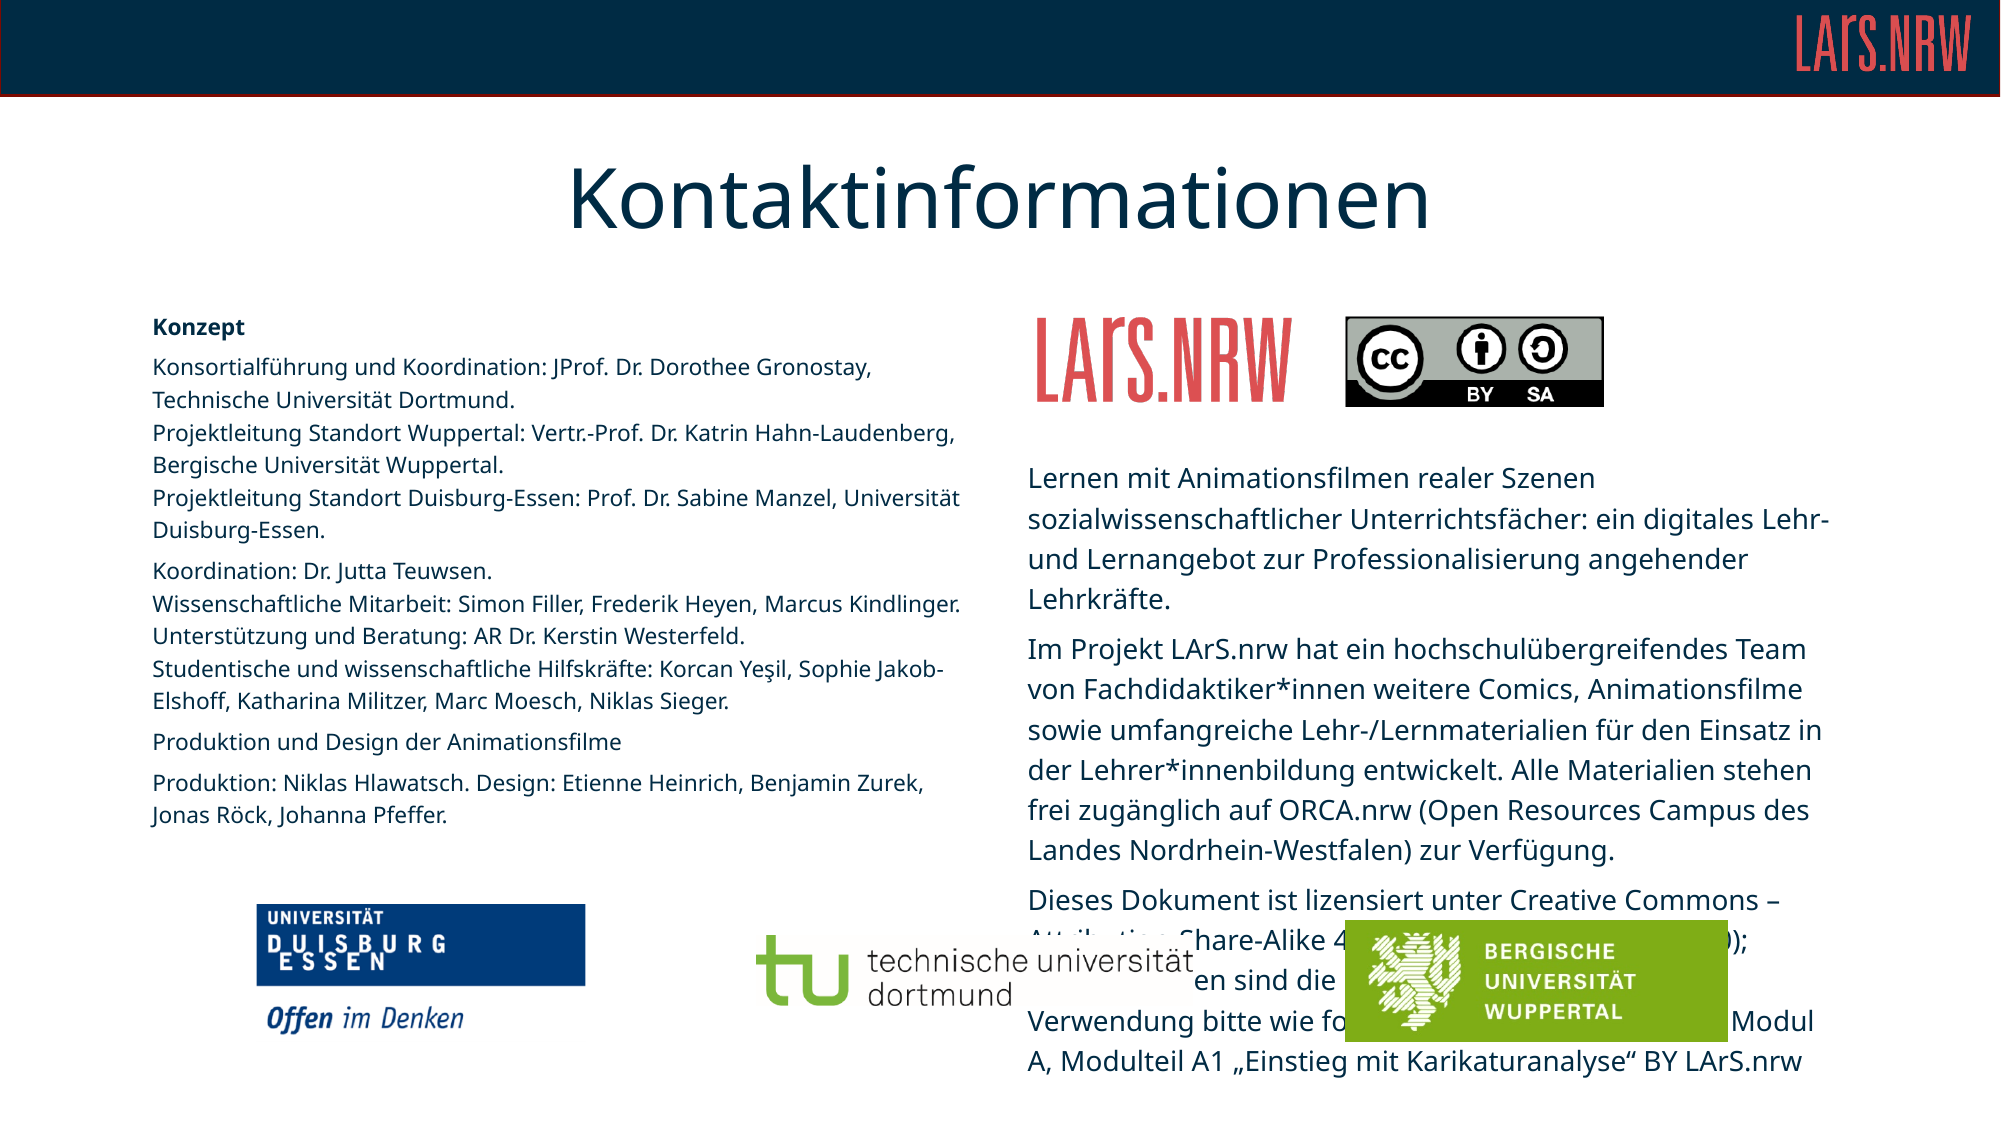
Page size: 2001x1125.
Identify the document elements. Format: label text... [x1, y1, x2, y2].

picture [1345, 920, 1728, 1042]
title Kontaktinformationen [137, 126, 1863, 278]
list Lernen mit Animationsfilmen realer Szenen sozialwissenschaftlicher Unterrichtsfächer: ein digitales Lehr- und Lernangebot zur Professionalisierung angehender Lehrkräfte. Im Projekt LArS.nrw hat ein hochschulübergreifendes Team von Fachdidaktiker*innen weitere Comics, Animationsfilme sowie umfangreiche Lehr-/Lernmaterialien für den Einsatz in der Lehrer*innenbildung entwickelt. Alle Materialien stehen frei zugänglich auf ORCA.nrw (Open Resources Campus des Landes Nordrhein-Westfalen) zur Verfügung. Dieses Dokument ist lizensiert unter Creative Commons – Attribution-Share-Alike 4.0 International (CC BY-SA 4.0); ausgenommen sind die Logos und die Karikatur. Bei Verwendung bitte wie folgt angeben: „Seminarfolien, Modul A, Modulteil A1 „Einstieg mit Karikaturanalyse“ BY LArS.nrw [1012, 446, 1863, 1107]
list Konzept Konsortialführung und Koordination: JProf. Dr. Dorothee Gronostay, Technische Universität Dortmund. Projektleitung Standort Wuppertal: Vertr.-Prof. Dr. Katrin Hahn-Laudenberg, Bergische Universität Wuppertal. Projektleitung Standort Duisburg-Essen: Prof. Dr. Sabine Manzel, Universität Duisburg-Essen. Koordination: Dr. Jutta Teuwsen. Wissenschaftliche Mitarbeit: Simon Filler, Frederik Heyen, Marcus Kindlinger. Unterstützung und Beratung: AR Dr. Kerstin Westerfeld. Studentische und wissenschaftliche Hilfskräfte: Korcan Yeşil, Sophie Jakob-Elshoff, Katharina Militzer, Marc Moesch, Niklas Sieger. Produktion und Design der Animationsfilme Produktion: Niklas Hlawatsch. Design: Etienne Heinrich, Benjamin Zurek, Jonas Röck, Johanna Pfeffer. [137, 299, 988, 869]
picture [256, 904, 586, 1042]
picture [1779, 3, 1977, 86]
picture [1345, 316, 1604, 407]
picture [756, 935, 1193, 1006]
picture [1012, 299, 1300, 424]
